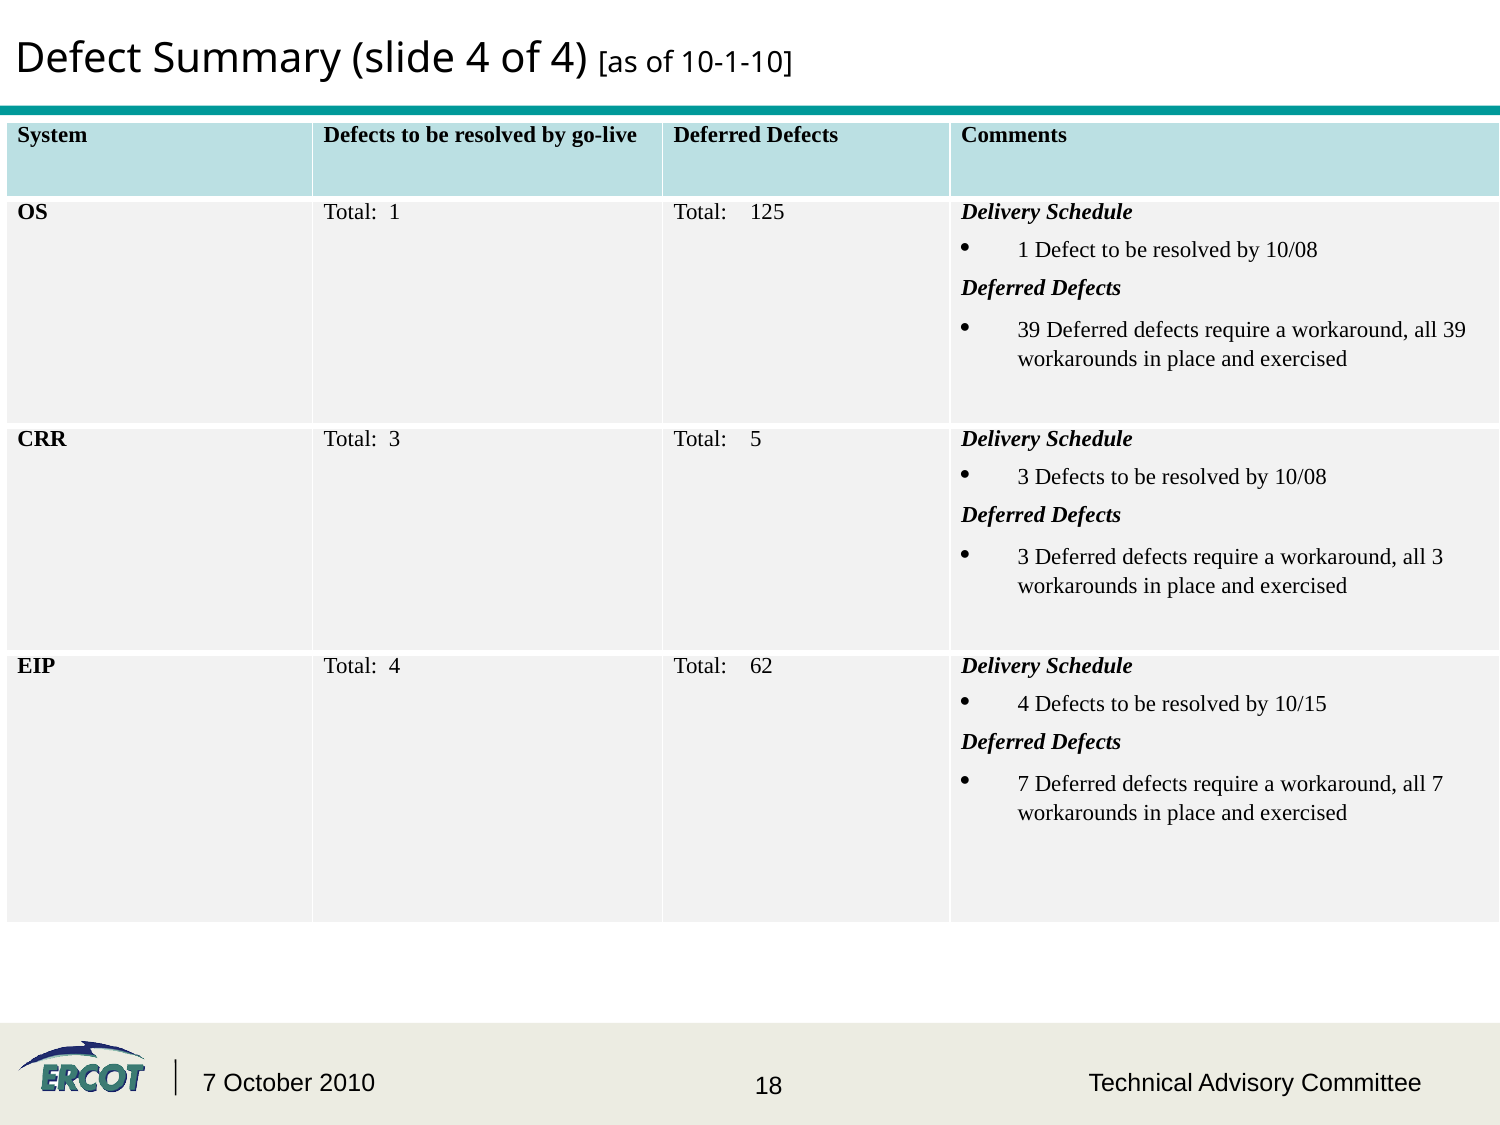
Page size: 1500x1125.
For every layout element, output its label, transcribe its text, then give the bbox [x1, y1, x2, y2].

table_cell Total: 3 [313, 429, 662, 650]
table_cell Delivery Schedule 3 Defects to be resolved by 10/08 Deferred Defects 3 Deferred defects require a workaround, all 3 workarounds in place and exercised [951, 429, 1499, 650]
table_cell Total: 125 [663, 202, 949, 423]
table_header System [7, 123, 312, 196]
table_cell Total: 5 [663, 429, 949, 650]
table_cell CRR [7, 429, 312, 650]
table_cell Total: 62 [663, 656, 949, 922]
table_header Deferred Defects [663, 123, 949, 196]
table_header Comments [951, 123, 1499, 196]
table_cell Delivery Schedule 1 Defect to be resolved by 10/08 Deferred Defects 39 Deferred defects require a workaround, all 39 workarounds in place and exercised [951, 202, 1499, 423]
table_header Defects to be resolved by go-live [313, 123, 662, 196]
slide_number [187, 1059, 538, 1125]
table_cell Delivery Schedule 4 Defects to be resolved by 10/15 Deferred Defects 7 Deferred defects require a workaround, all 7 workarounds in place and exercised [951, 656, 1499, 922]
table_cell EIP [7, 656, 312, 922]
picture [10, 1031, 151, 1111]
table_cell OS [7, 202, 312, 423]
table_cell Total: 1 [313, 202, 662, 423]
table_cell Total: 4 [313, 656, 662, 922]
footer Technical Advisory Committee [962, 1059, 1438, 1125]
title Defect Summary (slide 4 of 4) [as of 10-1-10] [0, 0, 1451, 113]
